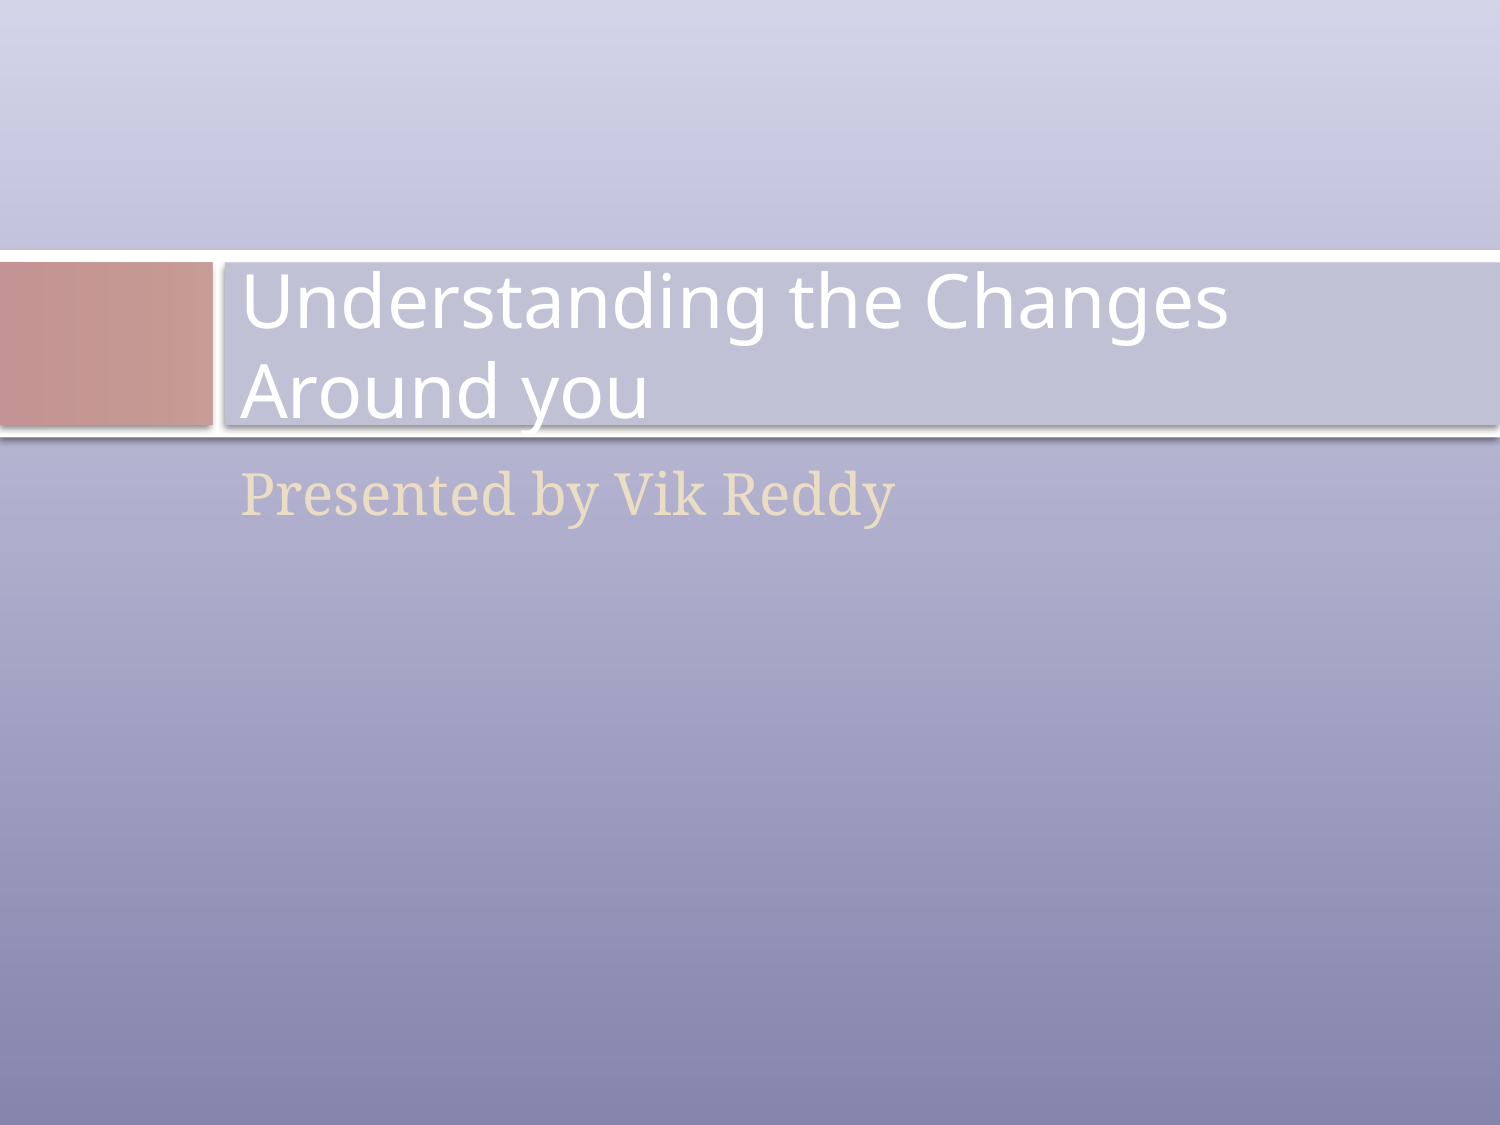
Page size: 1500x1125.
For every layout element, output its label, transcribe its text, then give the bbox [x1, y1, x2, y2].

title Understanding the Changes Around you [224, 262, 1476, 426]
list Presented by Vik Reddy [224, 449, 1394, 725]
text_box [0, 261, 214, 426]
